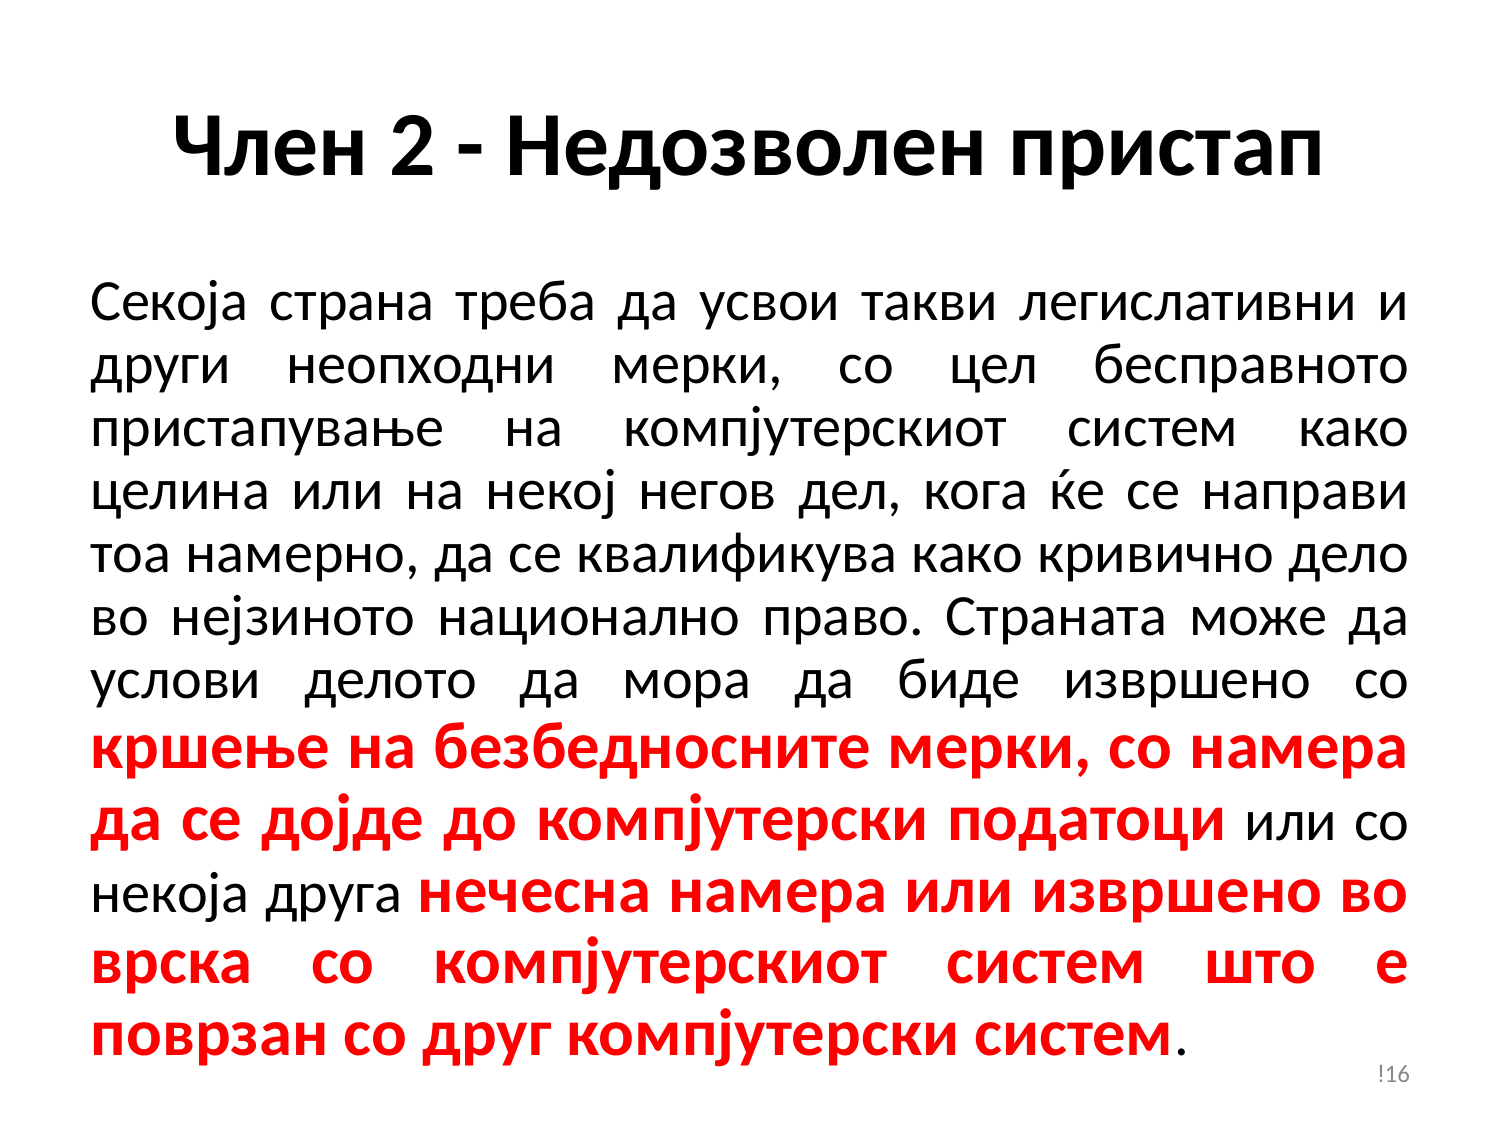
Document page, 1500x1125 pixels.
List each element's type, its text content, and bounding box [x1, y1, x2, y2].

list Секоја страна треба да усвои такви легислативни и други неопходни мерки, со цел бесправното пристапување на компјутерскиот систем како целина или на некој негов дел, кога ќе се направи тоа намерно, да се квалификува како кривично дело во нејзиното национално право. Страната може да услови делото да мора да биде извршено со кршење на безбедносните мерки, со намера да се дојде до компјутерски податоци или со некоја друга нечесна намера или извршено во врска со компјутерскиот систем што е поврзан со друг компјутерски систем. [75, 262, 1425, 1005]
slide_number !16 [1074, 1042, 1425, 1103]
title Член 2 - Недозволен пристап [75, 45, 1425, 233]
